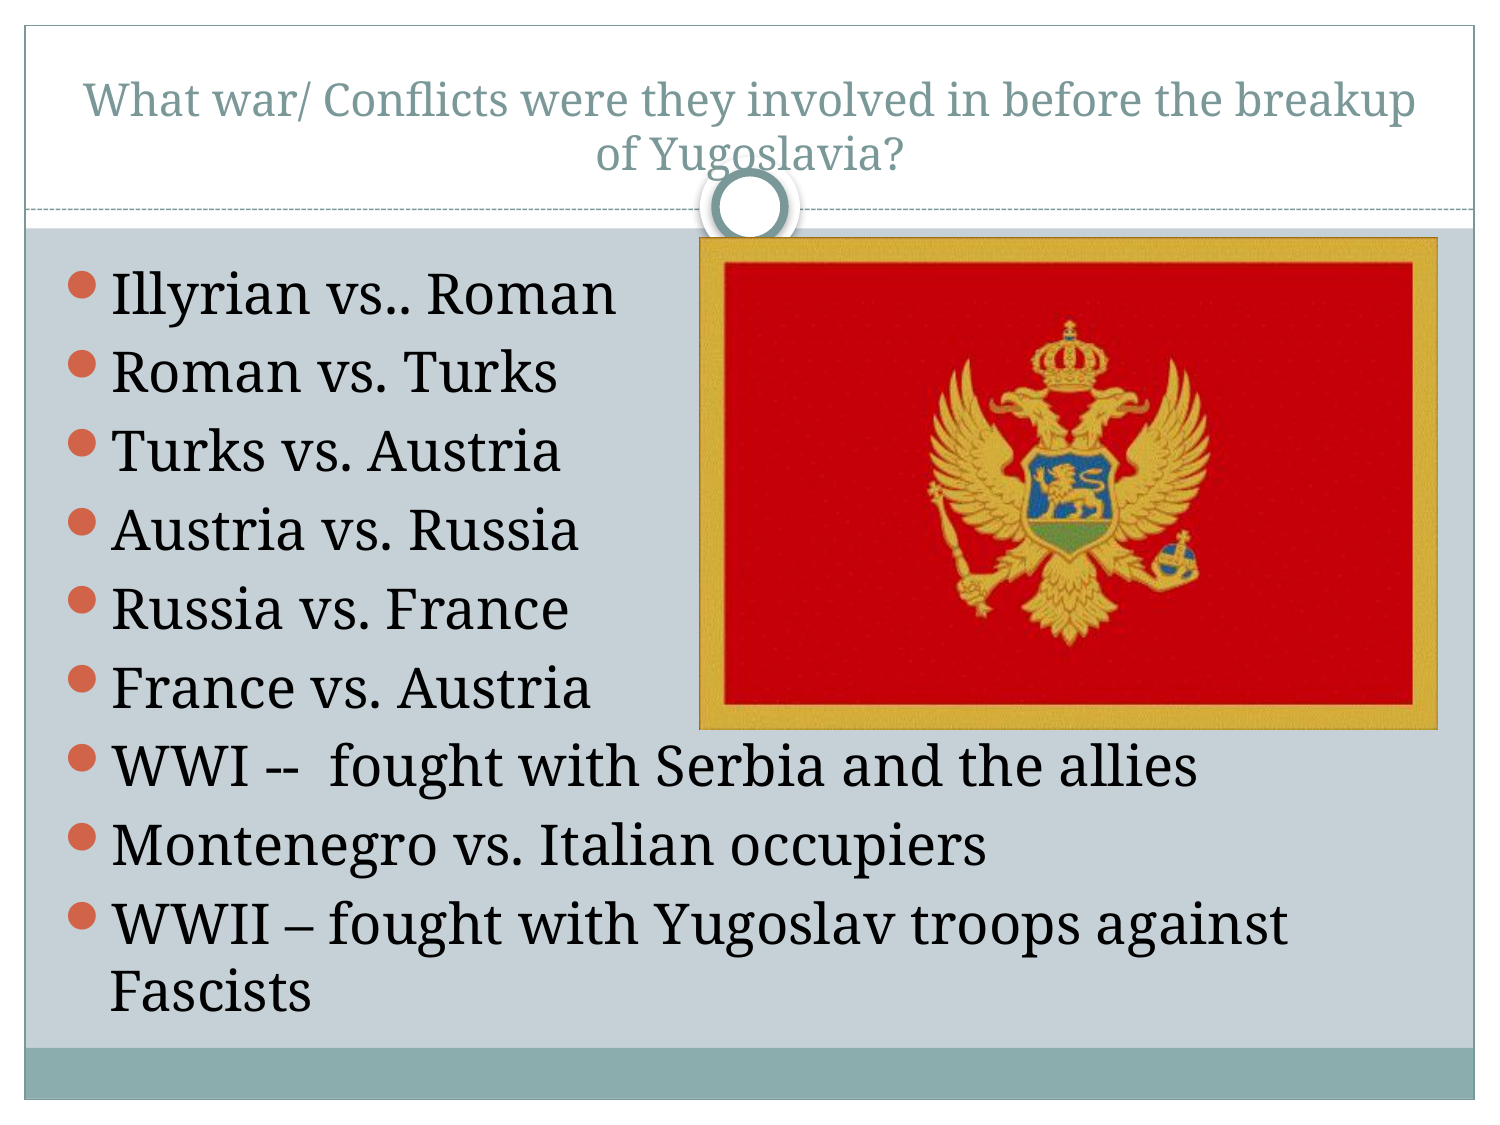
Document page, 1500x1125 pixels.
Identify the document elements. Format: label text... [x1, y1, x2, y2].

list Illyrian vs.. Roman Roman vs. Turks Turks vs. Austria Austria vs. Russia Russia vs. France France vs. Austria WWI -- fought with Serbia and the allies Montenegro vs. Italian occupiers WWII – fought with Yugoslav troops against Fascists [49, 250, 1445, 1001]
title What war/ Conflicts were they involved in before the breakup of Yugoslavia? [50, 62, 1450, 187]
picture [699, 237, 1438, 730]
